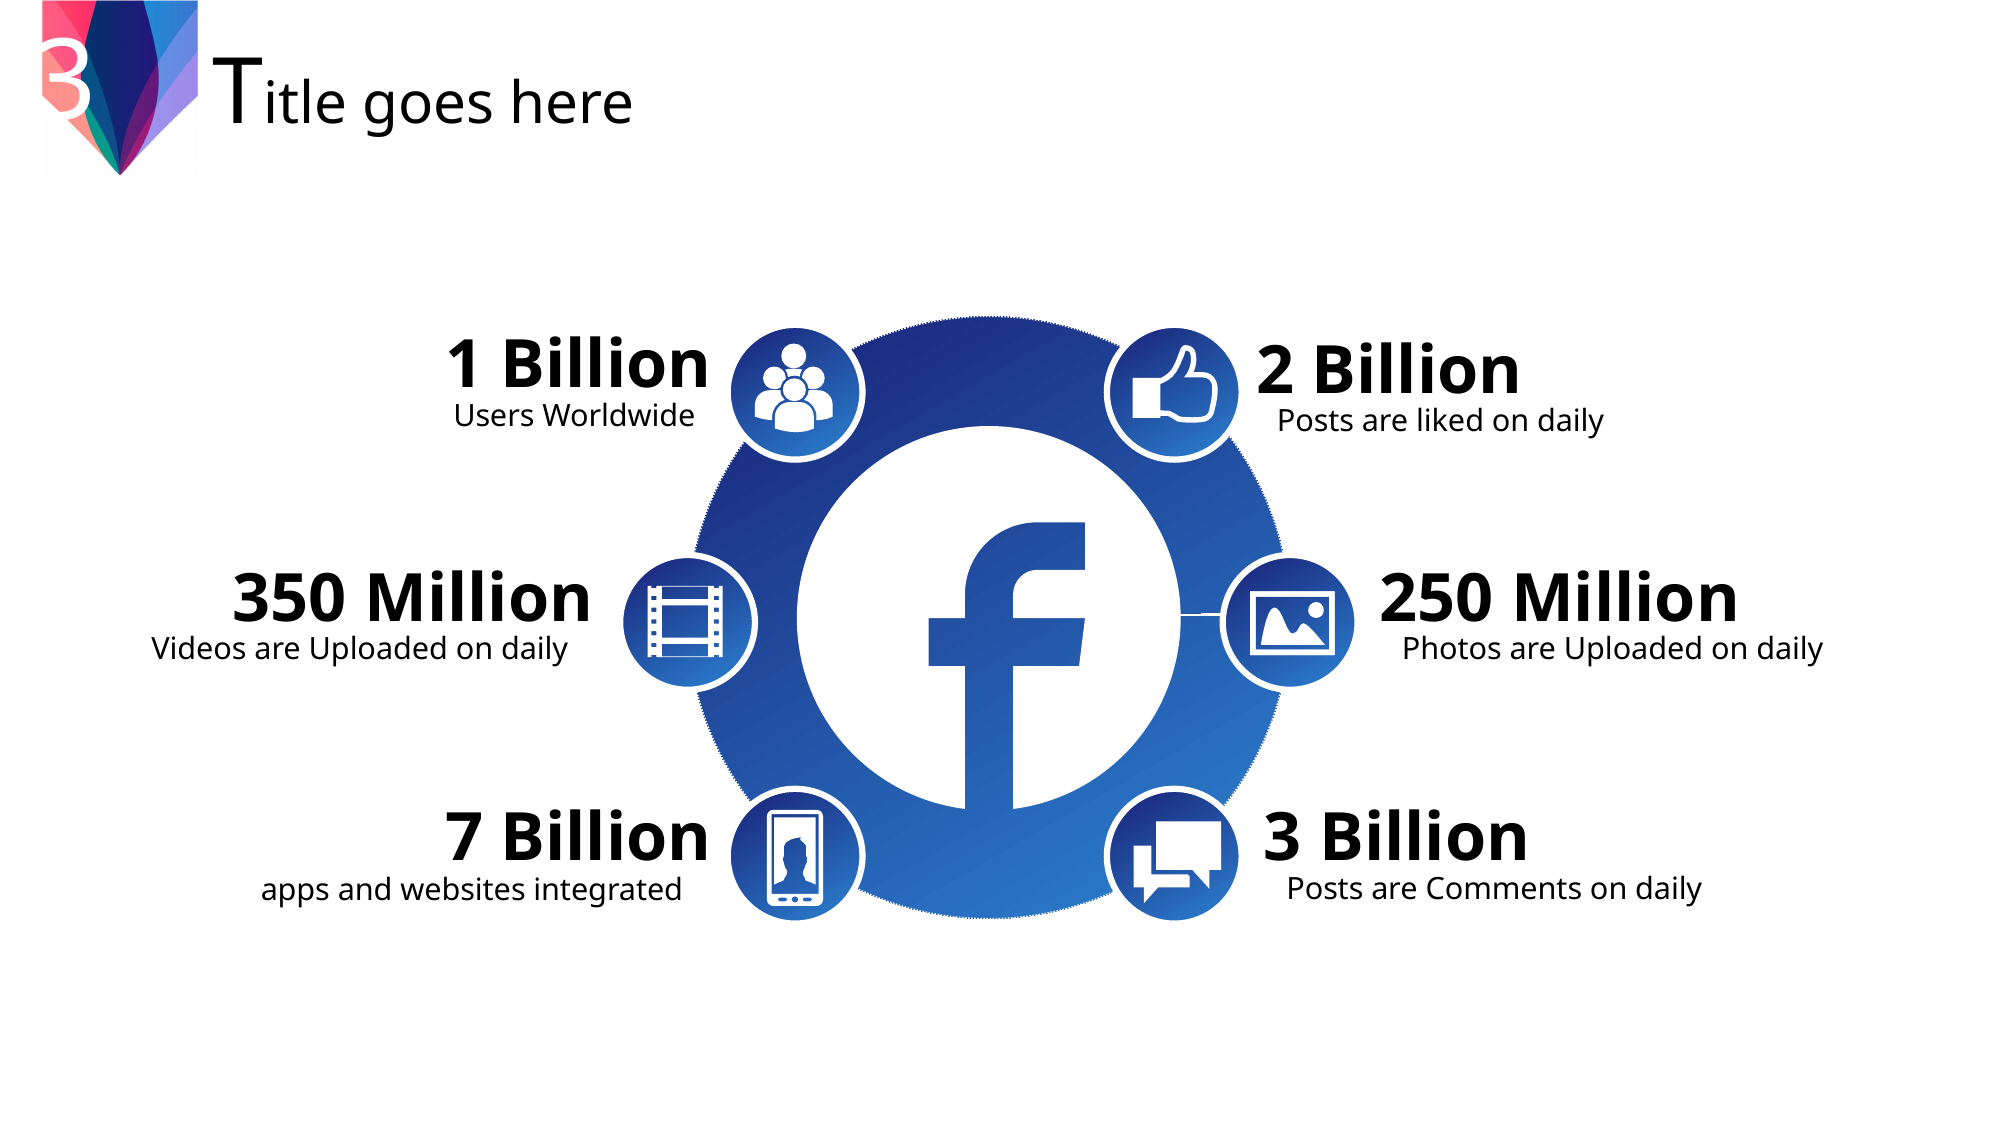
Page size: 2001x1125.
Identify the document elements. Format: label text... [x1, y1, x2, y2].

text_box Videos are Uploaded on daily [151, 629, 568, 667]
text_box [796, 426, 1181, 809]
text_box [693, 315, 1284, 920]
text_box [726, 787, 864, 925]
text_box Photos are Uploaded on daily [1401, 629, 1824, 667]
text_box [726, 323, 864, 461]
text_box [754, 343, 833, 433]
text_box 3 Billion [1263, 794, 1531, 875]
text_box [1133, 821, 1222, 904]
text_box [1105, 323, 1243, 461]
text_box 7 Billion [445, 794, 712, 875]
text_box [619, 553, 756, 691]
text_box [1105, 787, 1243, 925]
text_box Posts are liked on daily [1276, 400, 1605, 438]
text_box 2 Billion [1256, 326, 1523, 407]
text_box Posts are Comments on daily [1286, 868, 1702, 906]
text_box [1132, 345, 1218, 423]
text_box [647, 585, 723, 658]
text_box Users Worldwide [453, 395, 696, 433]
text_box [17, 0, 666, 177]
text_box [1250, 591, 1335, 656]
text_box 1 Billion [445, 320, 712, 401]
text_box 350 Million [232, 554, 594, 635]
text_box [766, 809, 824, 906]
text_box 250 Million [1379, 554, 1741, 635]
text_box [1221, 553, 1359, 691]
text_box apps and websites integrated [260, 869, 683, 907]
